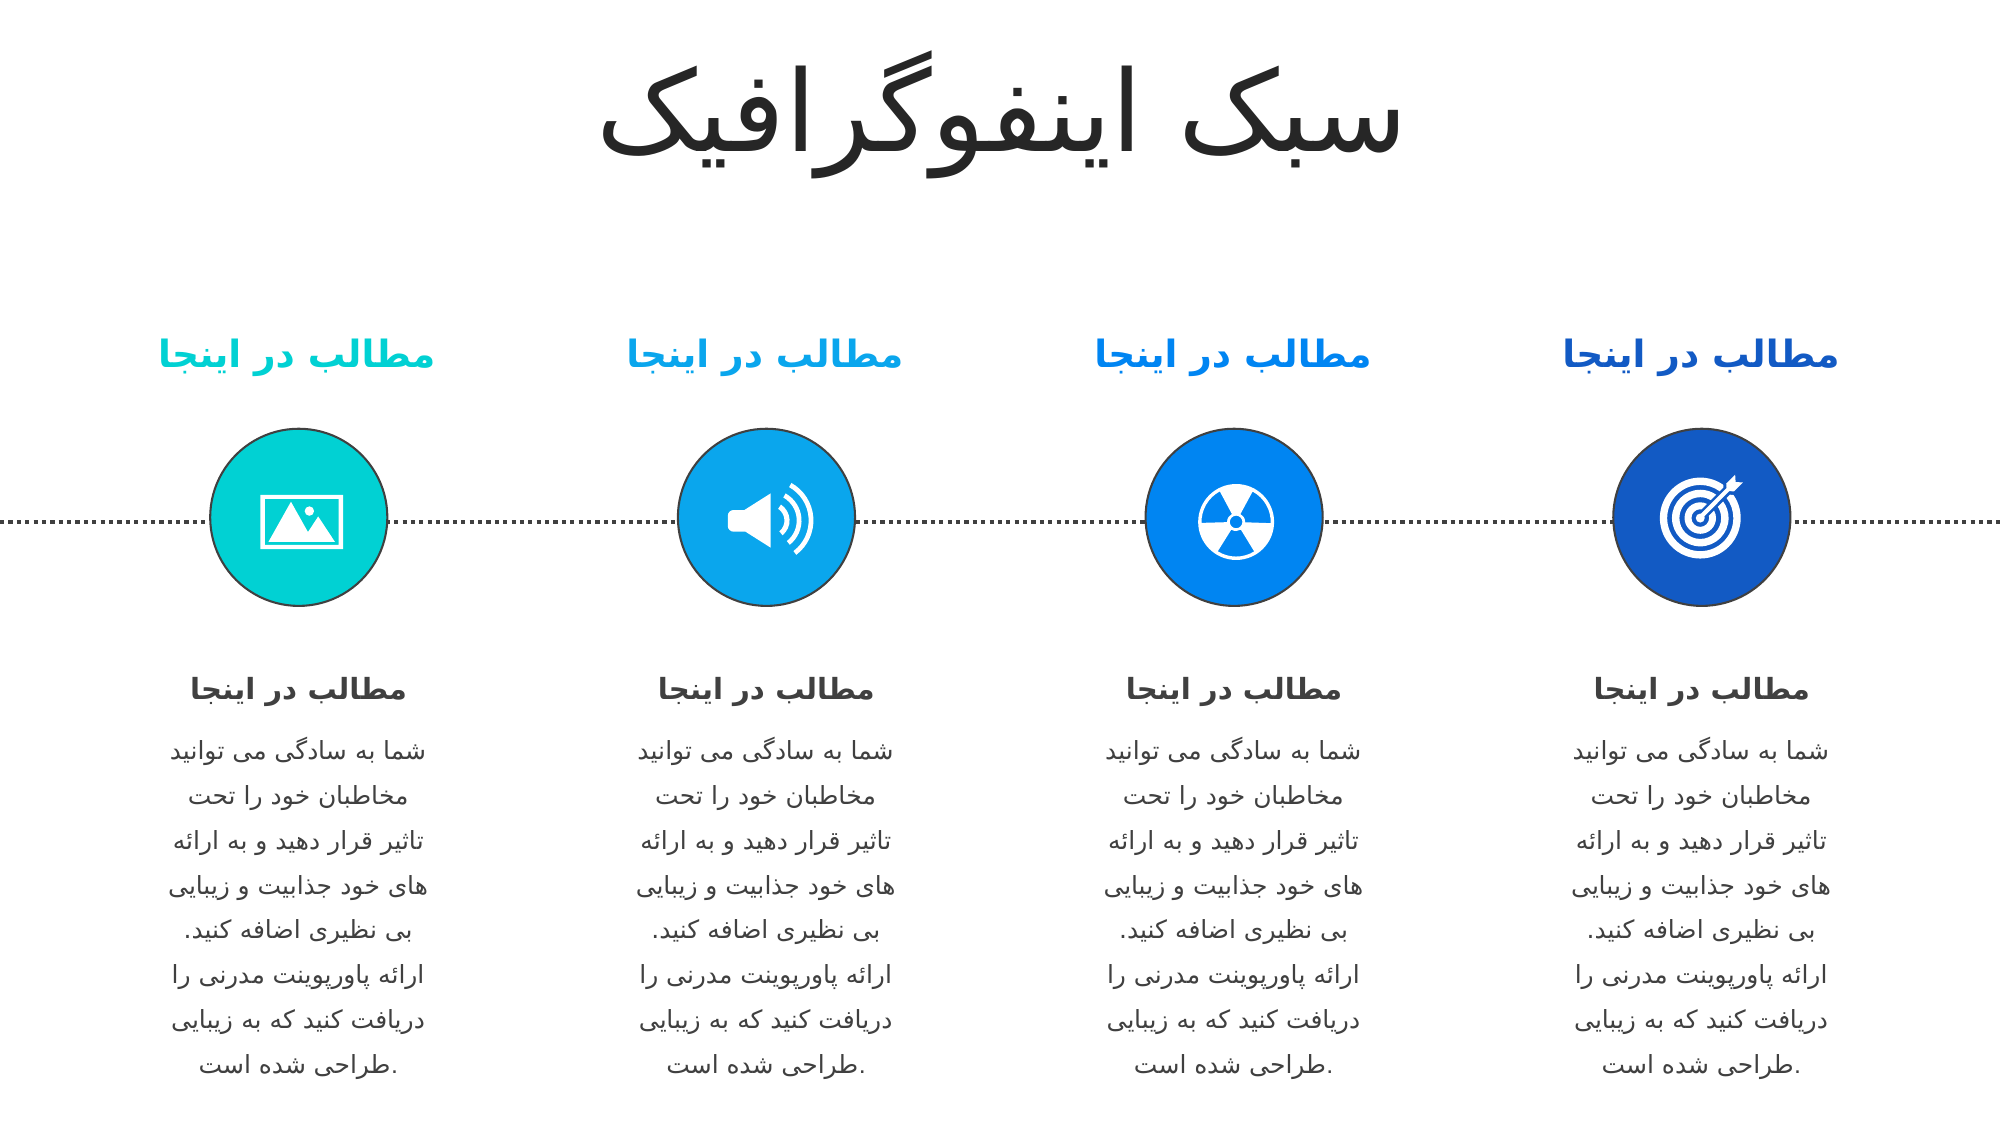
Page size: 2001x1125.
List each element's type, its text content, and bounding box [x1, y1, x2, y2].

text_box [1144, 523, 1324, 607]
text_box [209, 523, 389, 607]
text_box [209, 427, 389, 521]
list سبک اینفوگرافیک [53, 55, 1952, 175]
text_box [677, 523, 856, 607]
text_box [1659, 523, 1742, 560]
text_box [1612, 427, 1792, 521]
text_box مطالب در اینجا [1532, 322, 1871, 383]
text_box مطالب در اینجا [127, 322, 467, 383]
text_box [147, 662, 450, 1042]
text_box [615, 662, 918, 1042]
text_box [781, 491, 803, 521]
text_box [259, 494, 344, 521]
text_box [676, 427, 857, 521]
text_box مطالب در اینجا [595, 322, 935, 383]
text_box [1550, 662, 1854, 1042]
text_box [1082, 662, 1386, 1042]
text_box [1197, 523, 1276, 561]
text_box [776, 503, 791, 521]
text_box [787, 481, 815, 521]
text_box [777, 523, 791, 537]
text_box [259, 523, 344, 550]
text_box [785, 523, 803, 547]
text_box [726, 523, 772, 550]
text_box [1658, 472, 1746, 521]
text_box [1197, 482, 1276, 521]
text_box [1144, 427, 1324, 521]
text_box [726, 491, 772, 521]
text_box [792, 523, 815, 557]
text_box مطالب در اینجا [1063, 322, 1403, 383]
text_box [1612, 523, 1792, 607]
